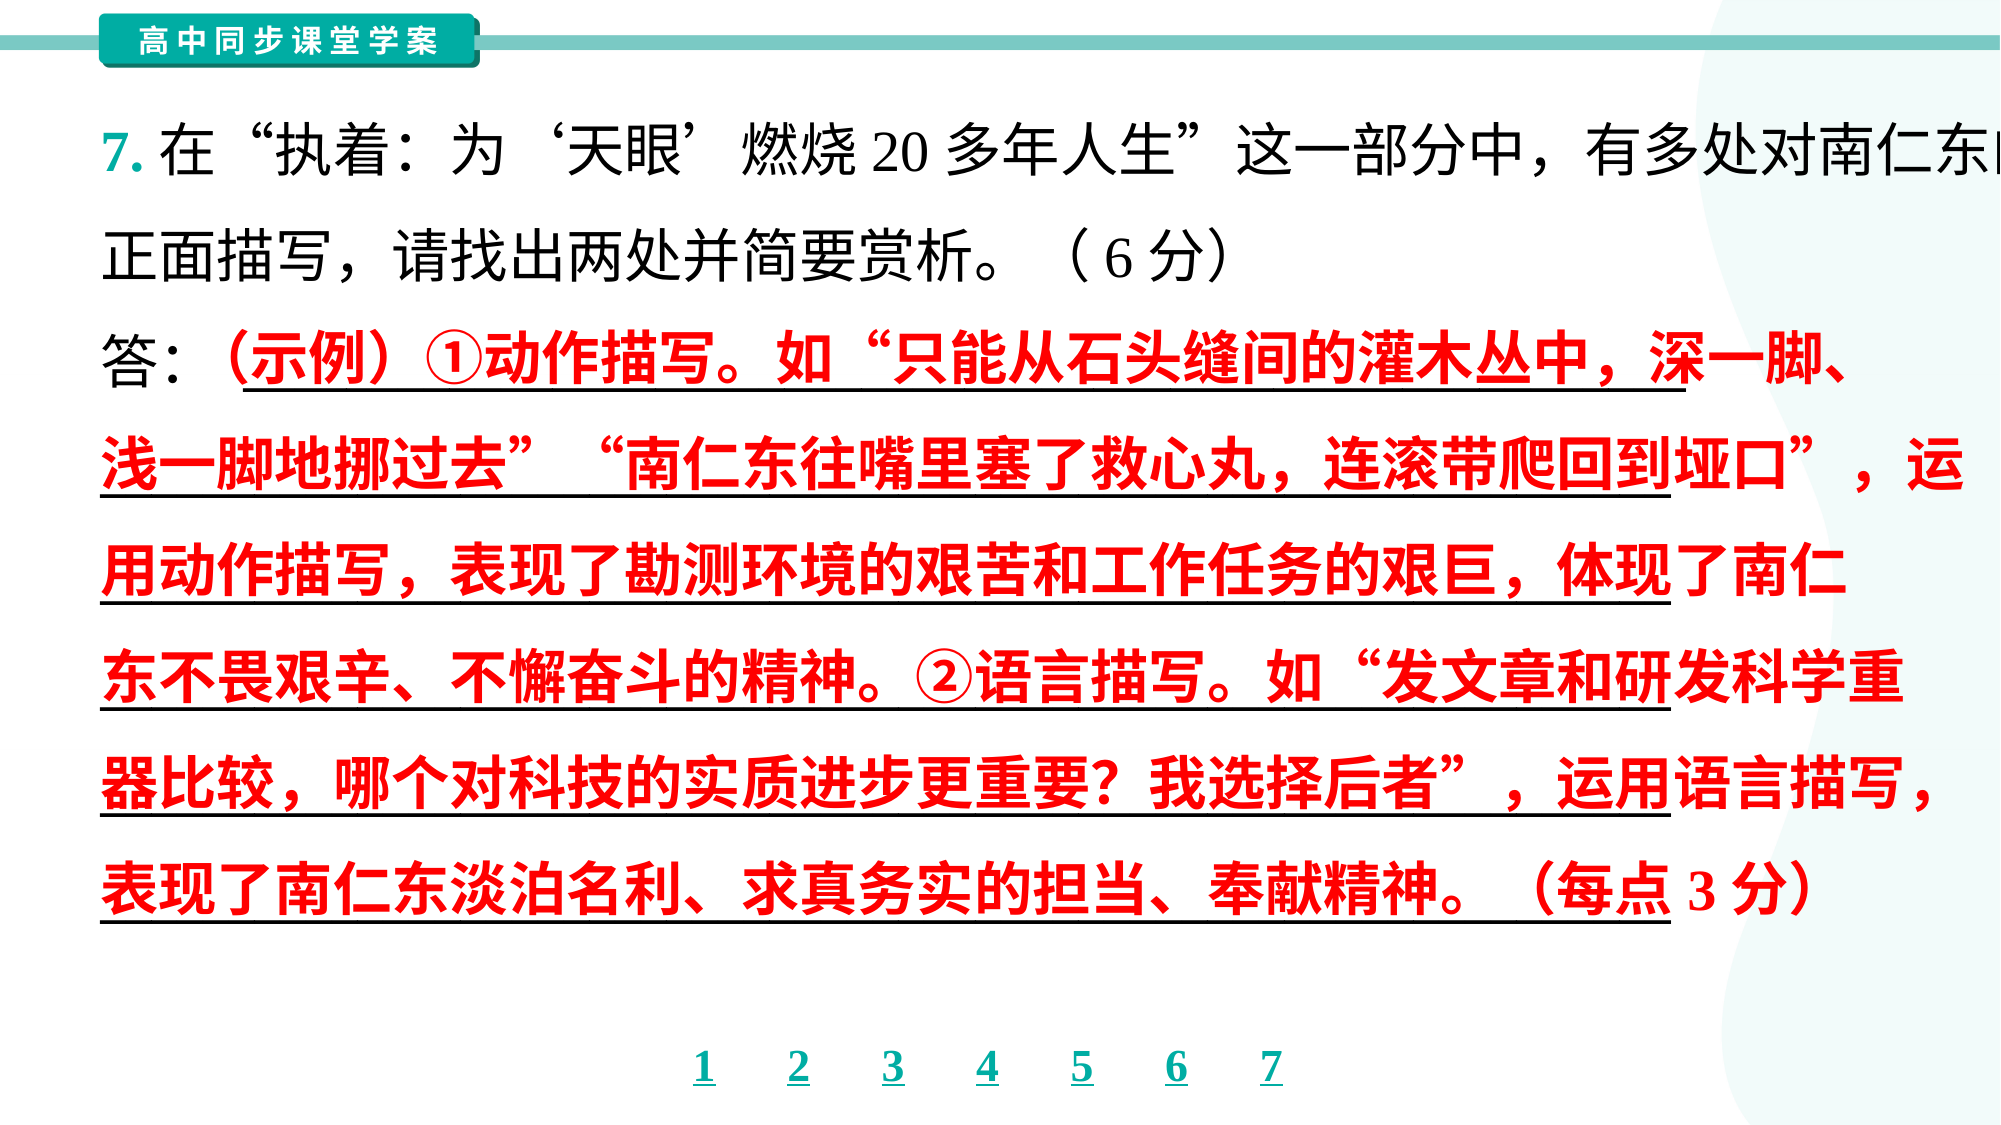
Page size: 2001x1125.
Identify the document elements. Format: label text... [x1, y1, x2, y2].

text_box （示例）①动作描写。如“只能从石头缝间的灌木丛中，深一脚、 浅一脚地挪过去”“南仁东往嘴里塞了救心丸，连滚带爬回到垭口”，运 用动作描写，表现了勘测环境的艰苦和工作任务的艰巨，体现了南仁 东不畏艰辛、不懈奋斗的精神。②语言描写。如“发文章和研发科学重 器比较，哪个对科技的实质进步更重要？我选择后者”，运用语言描写， 表现了南仁东淡泊名利、求真务实的担当、奉献精神。（每点3分） [100, 284, 1899, 923]
text_box 7.在“执着：为‘天眼’燃烧20多年人生”这一部分中，有多处对南仁东的 正面描写，请找出两处并简要赏析。（6分） 答： ________________________________________________________ _____________________________________________________________ _____________________________________________________________ _____________________________________________________________ _____________________________________________________________ _____________________________________________________________ [100, 76, 1899, 284]
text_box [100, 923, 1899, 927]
picture [0, 0, 2000, 1125]
